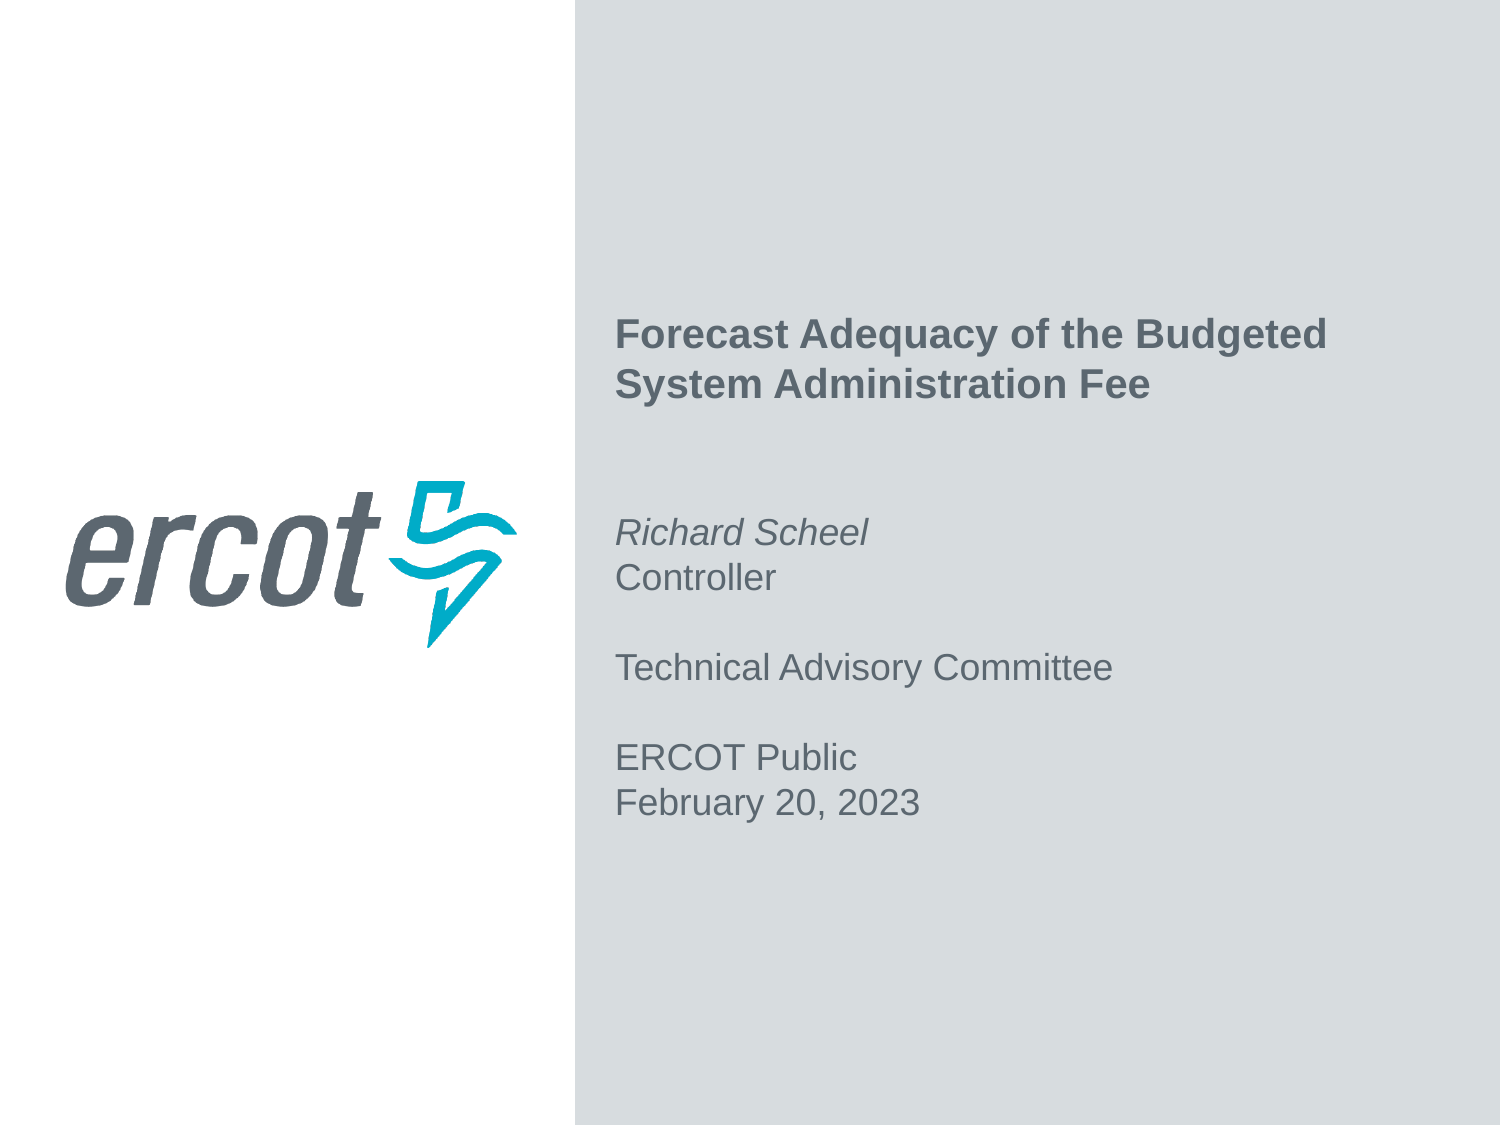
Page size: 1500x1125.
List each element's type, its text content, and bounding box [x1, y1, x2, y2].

picture [56, 471, 525, 654]
text_box Forecast Adequacy of the Budgeted System Administration Fee Richard Scheel Controller Technical Advisory Committee ERCOT Public February 20, 2023 [600, 299, 1450, 830]
